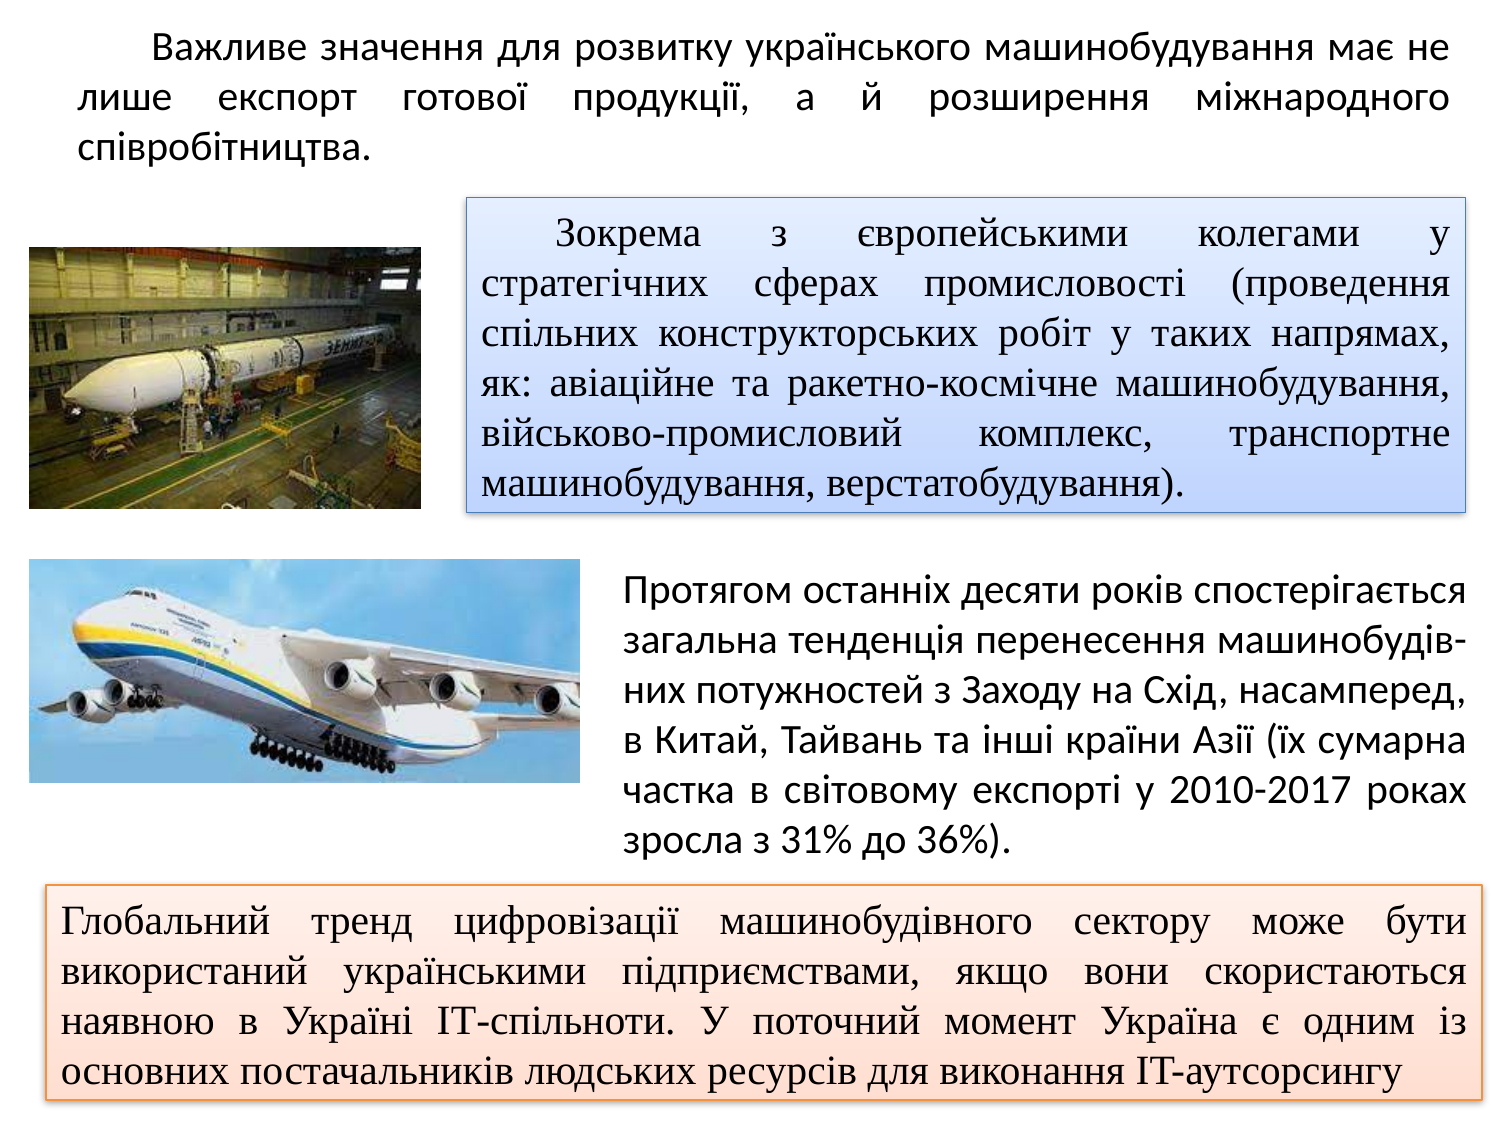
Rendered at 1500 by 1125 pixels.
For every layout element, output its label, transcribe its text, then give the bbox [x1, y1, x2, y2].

text_box Протягом останніх десяти років спостерігається загальна тенденція перенесення машинобудів-них потужностей з Заходу на Схід, насамперед, в Китай, Тайвань та інші країни Азії (їх сумарна частка в світовому експорті у 2010-2017 роках зросла з 31% до 36%). [608, 554, 1483, 870]
text_box Зокрема з європейськими колегами у стратегічних сферах промисловості (проведення спільних конструкторських робіт у таких напрямах, як: авіаційне та ракетно-космічне машинобудування, військово-промисловий комплекс, транспортне машинобудування, верстатобудування). [466, 197, 1466, 513]
text_box Важливе значення для розвитку українського машинобудування має не лише експорт готової продукції, а й розширення міжнародного співробітництва. [62, 11, 1466, 177]
text_box Глобальний тренд цифровізації машинобудівного сектору може бути використаний українськими підприємствами, якщо вони скористаються наявною в Україні ІТ-спільноти. У поточний момент Україна є одним із основних постачальників людських ресурсів для виконання IT-аутсорсингу [45, 884, 1483, 1101]
picture [29, 558, 580, 783]
picture [29, 247, 421, 510]
